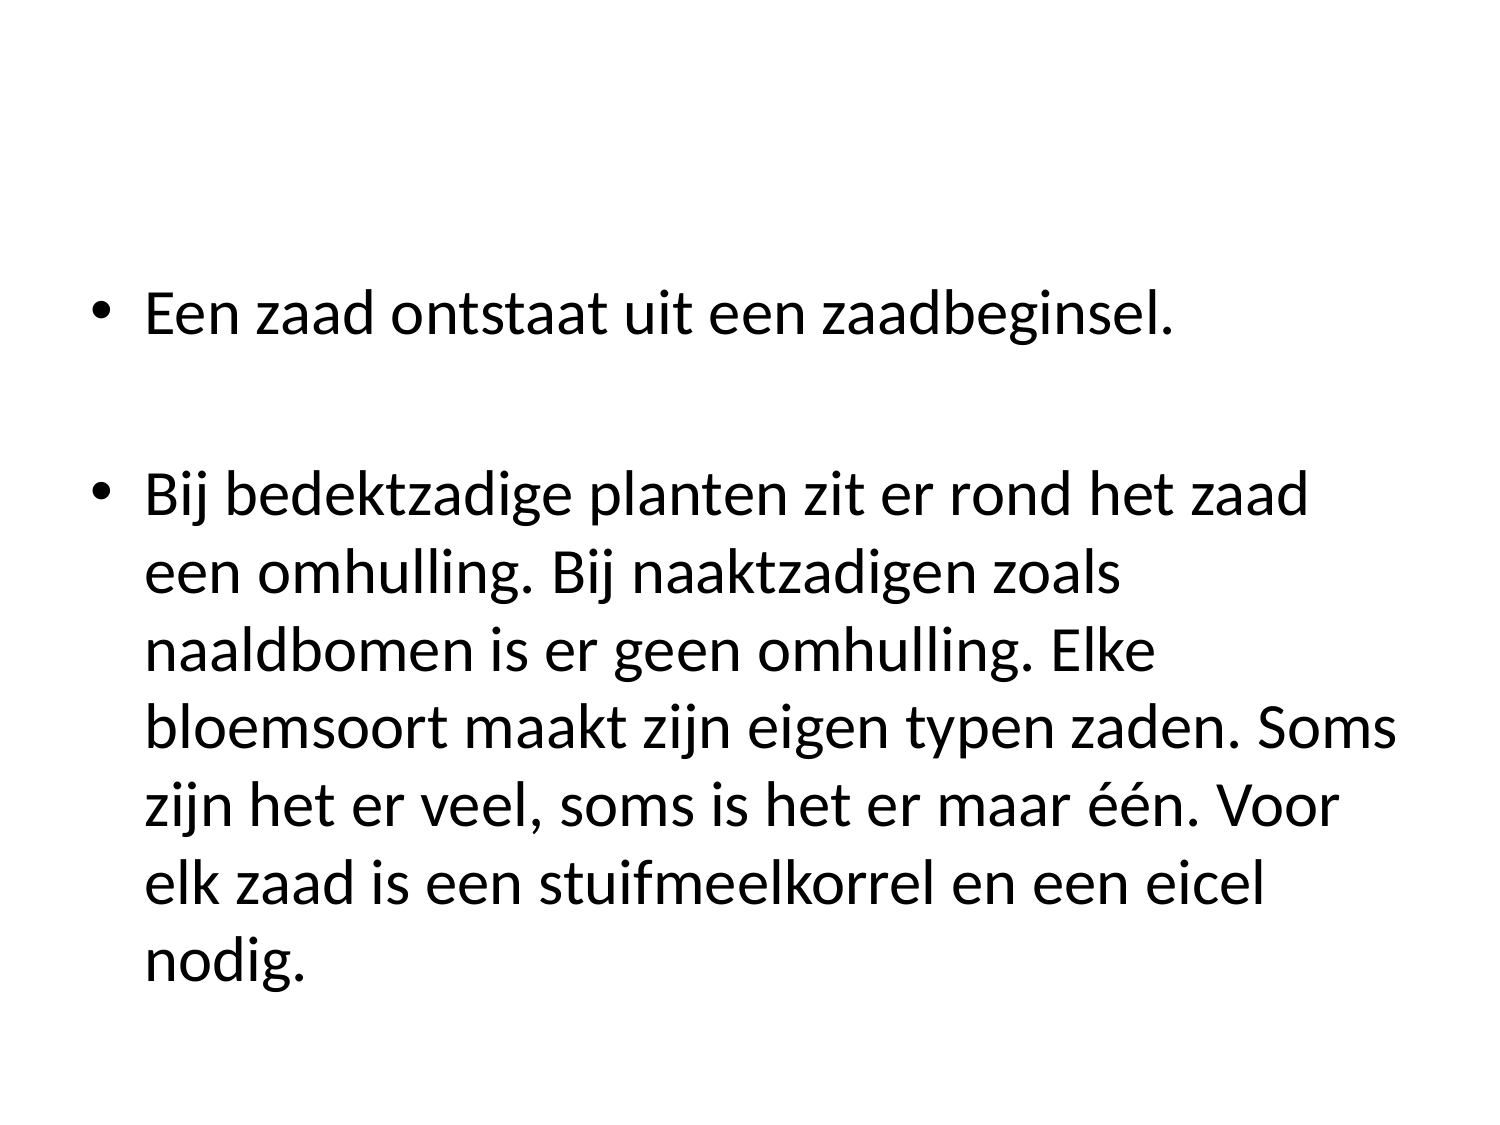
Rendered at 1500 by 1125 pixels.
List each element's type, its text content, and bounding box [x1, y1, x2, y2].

list Een zaad ontstaat uit een zaadbeginsel. Bij bedektzadige planten zit er rond het zaad een omhulling. Bij naaktzadigen zoals naaldbomen is er geen omhulling. Elke bloemsoort maakt zijn eigen typen zaden. Soms zijn het er veel, soms is het er maar één. Voor elk zaad is een stuifmeelkorrel en een eicel nodig. [75, 262, 1425, 1005]
